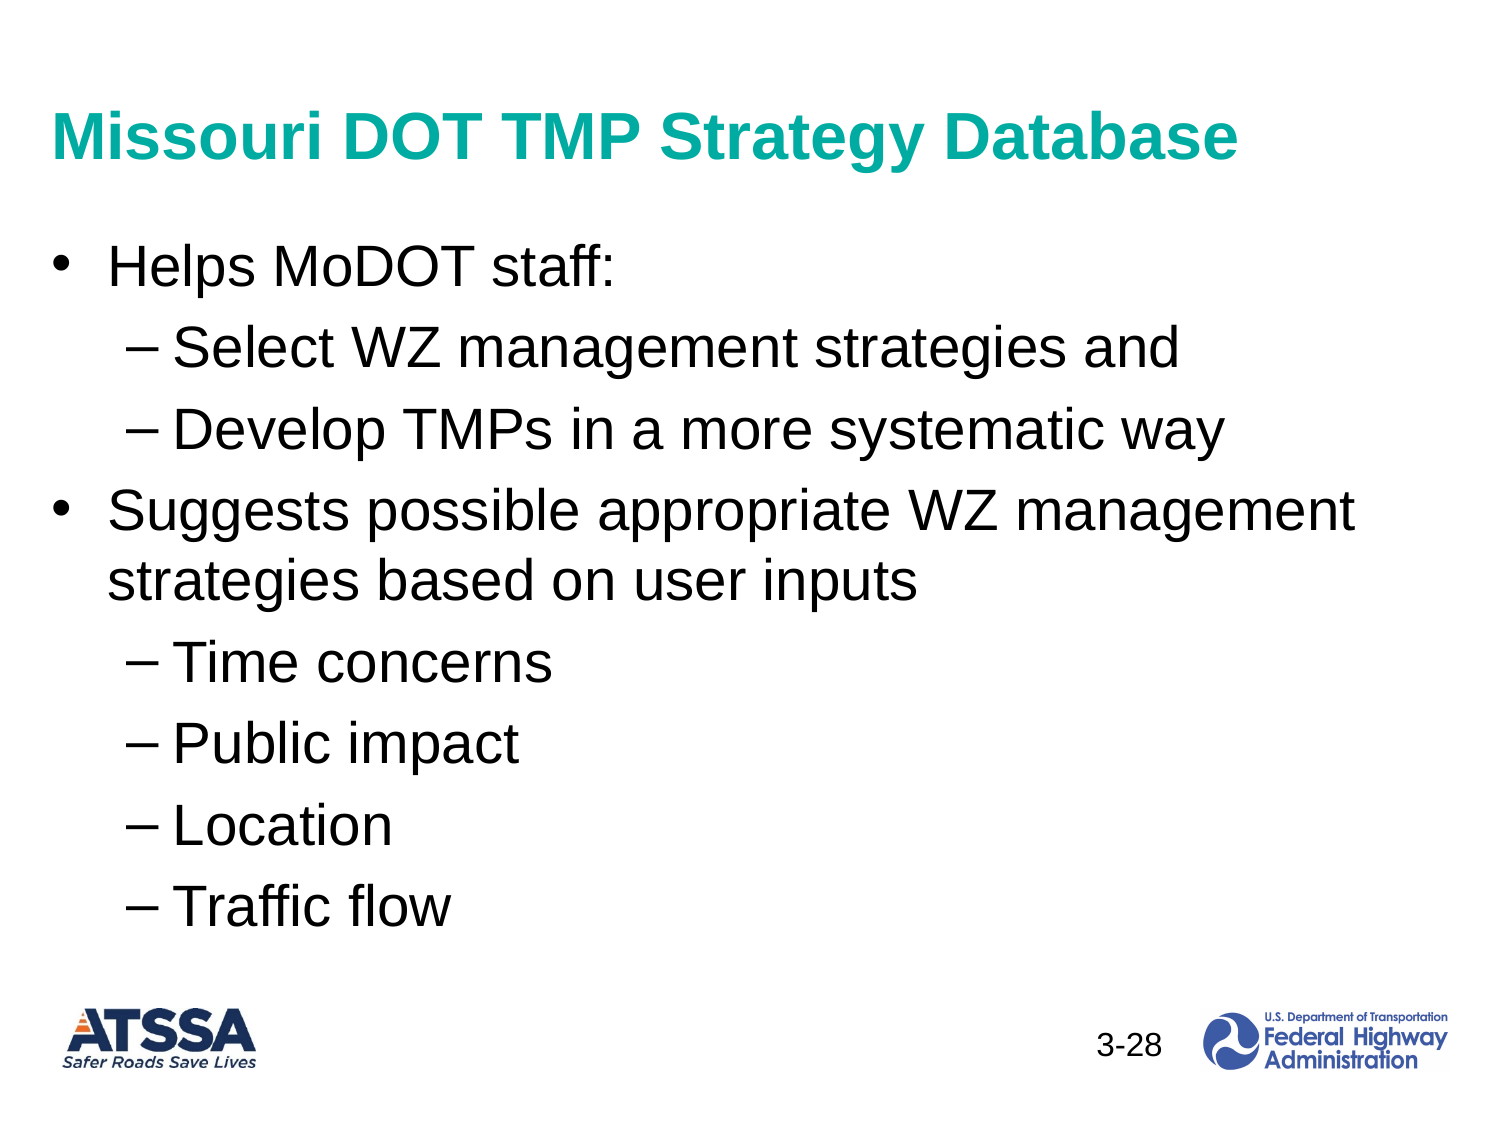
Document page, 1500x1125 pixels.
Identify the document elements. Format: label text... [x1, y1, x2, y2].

picture [62, 1008, 256, 1068]
list Helps MoDOT staff: Select WZ management strategies and Develop TMPs in a more systematic way Suggests possible appropriate WZ management strategies based on user inputs Time concerns Public impact Location Traffic flow [36, 220, 1424, 990]
title Missouri DOT TMP Strategy Database [36, 60, 1500, 205]
picture [1200, 1008, 1450, 1072]
